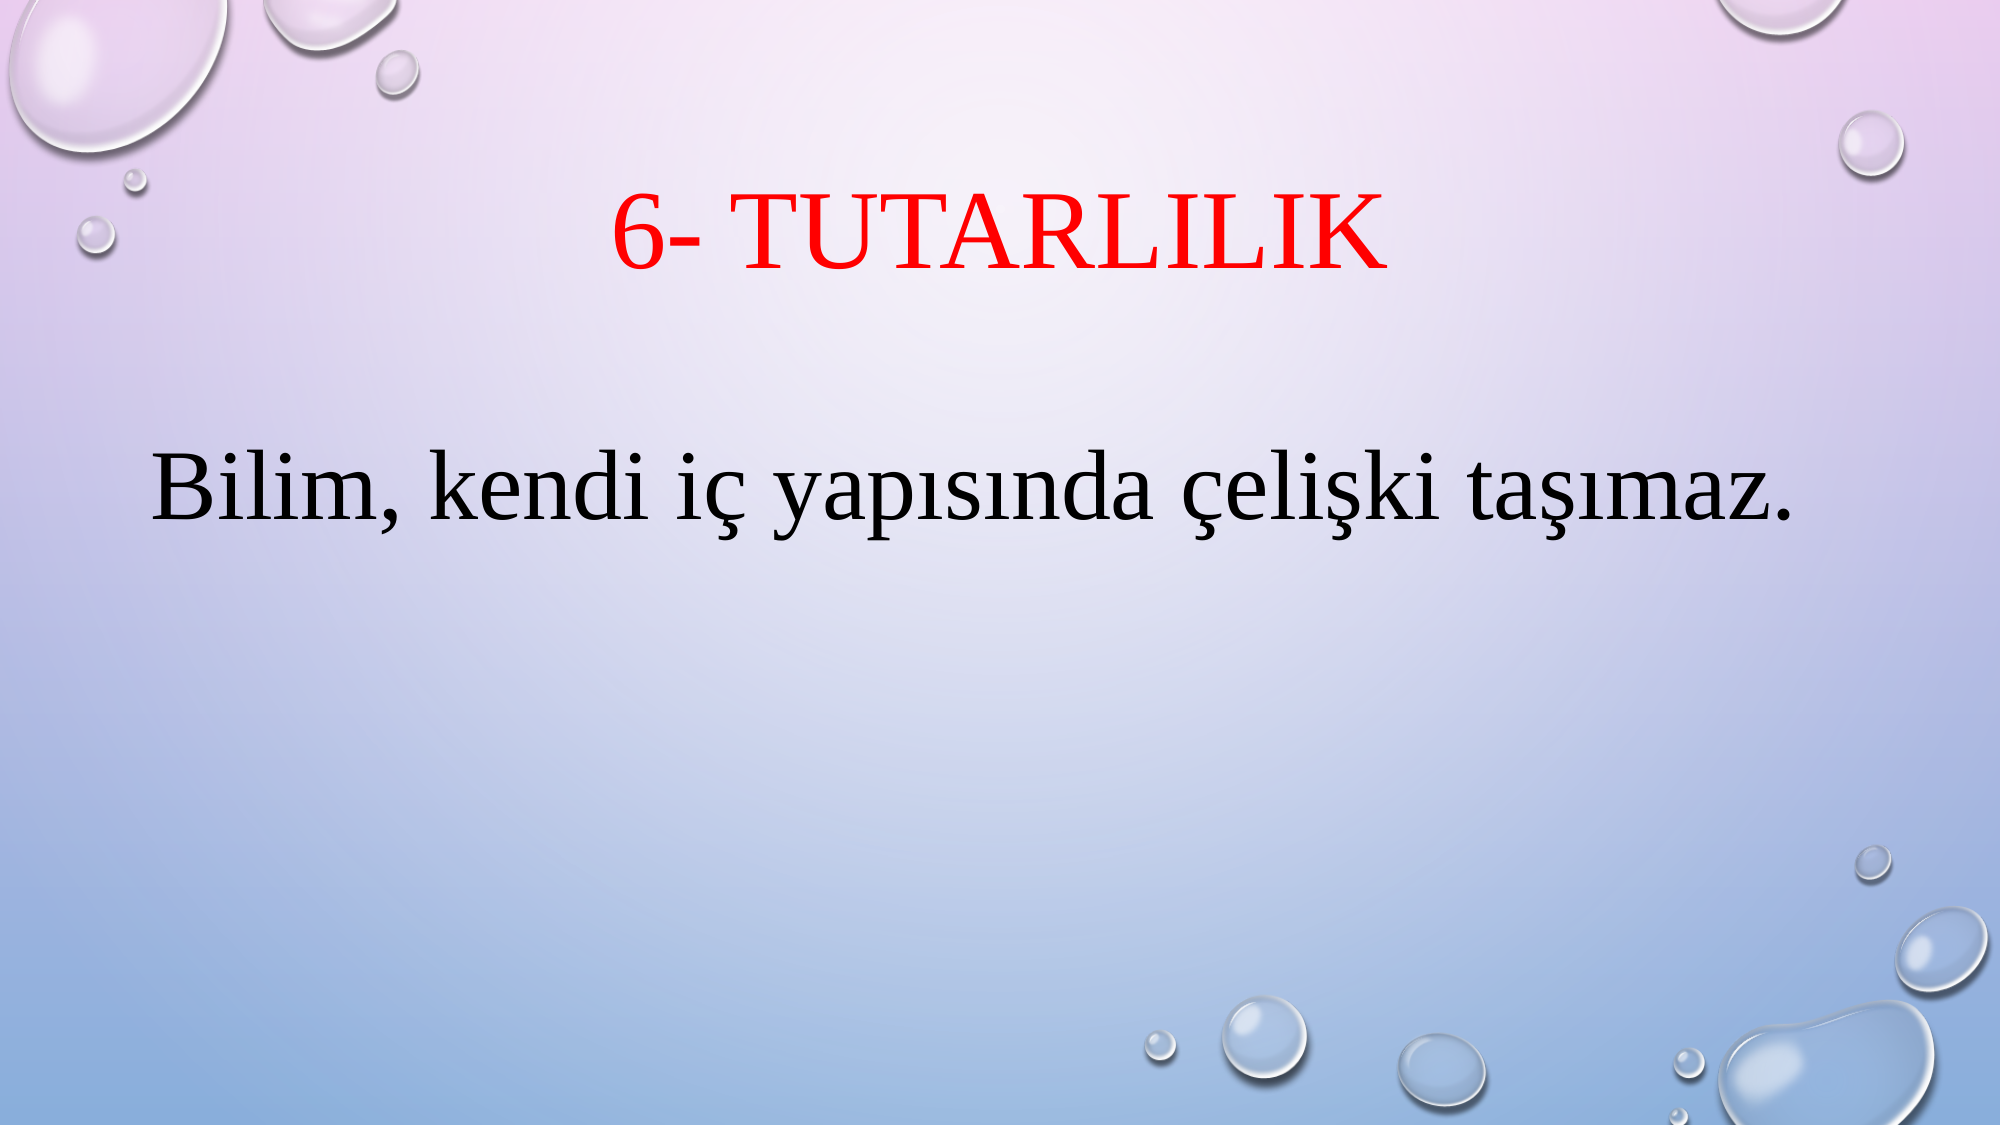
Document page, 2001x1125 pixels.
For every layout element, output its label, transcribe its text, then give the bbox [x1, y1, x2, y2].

list Bilim, kendi iç yapısında çelişki taşımaz. [60, 388, 1920, 950]
picture [0, 0, 2000, 1125]
title 6- tutarlılık [149, 101, 1851, 364]
